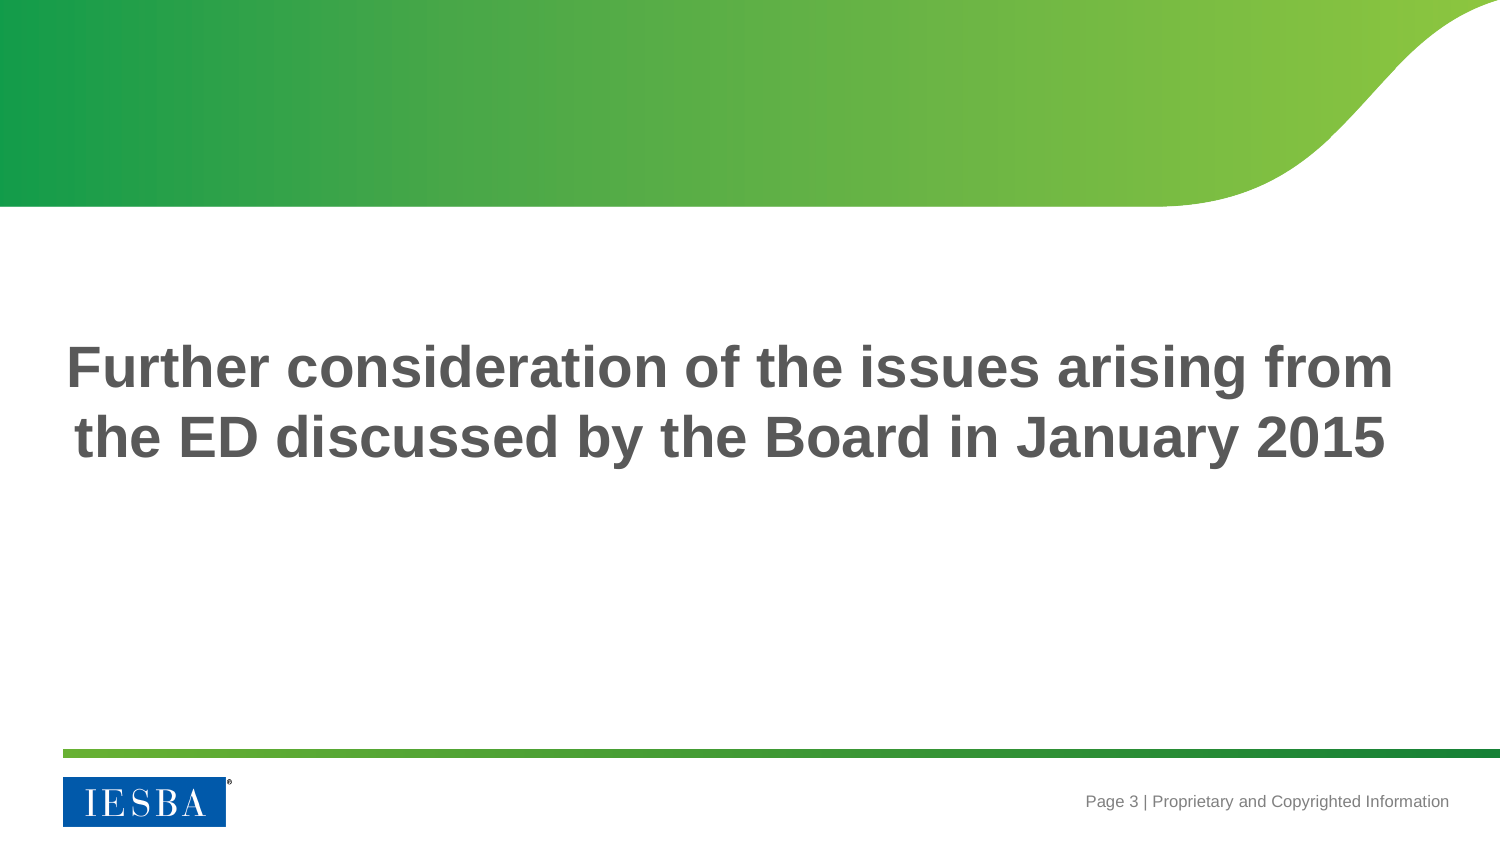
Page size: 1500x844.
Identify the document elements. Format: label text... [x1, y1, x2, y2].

picture [0, 0, 1500, 207]
list Further consideration of the issues arising from the ED discussed by the Board in January 2015 [37, 321, 1425, 560]
picture [63, 777, 232, 827]
